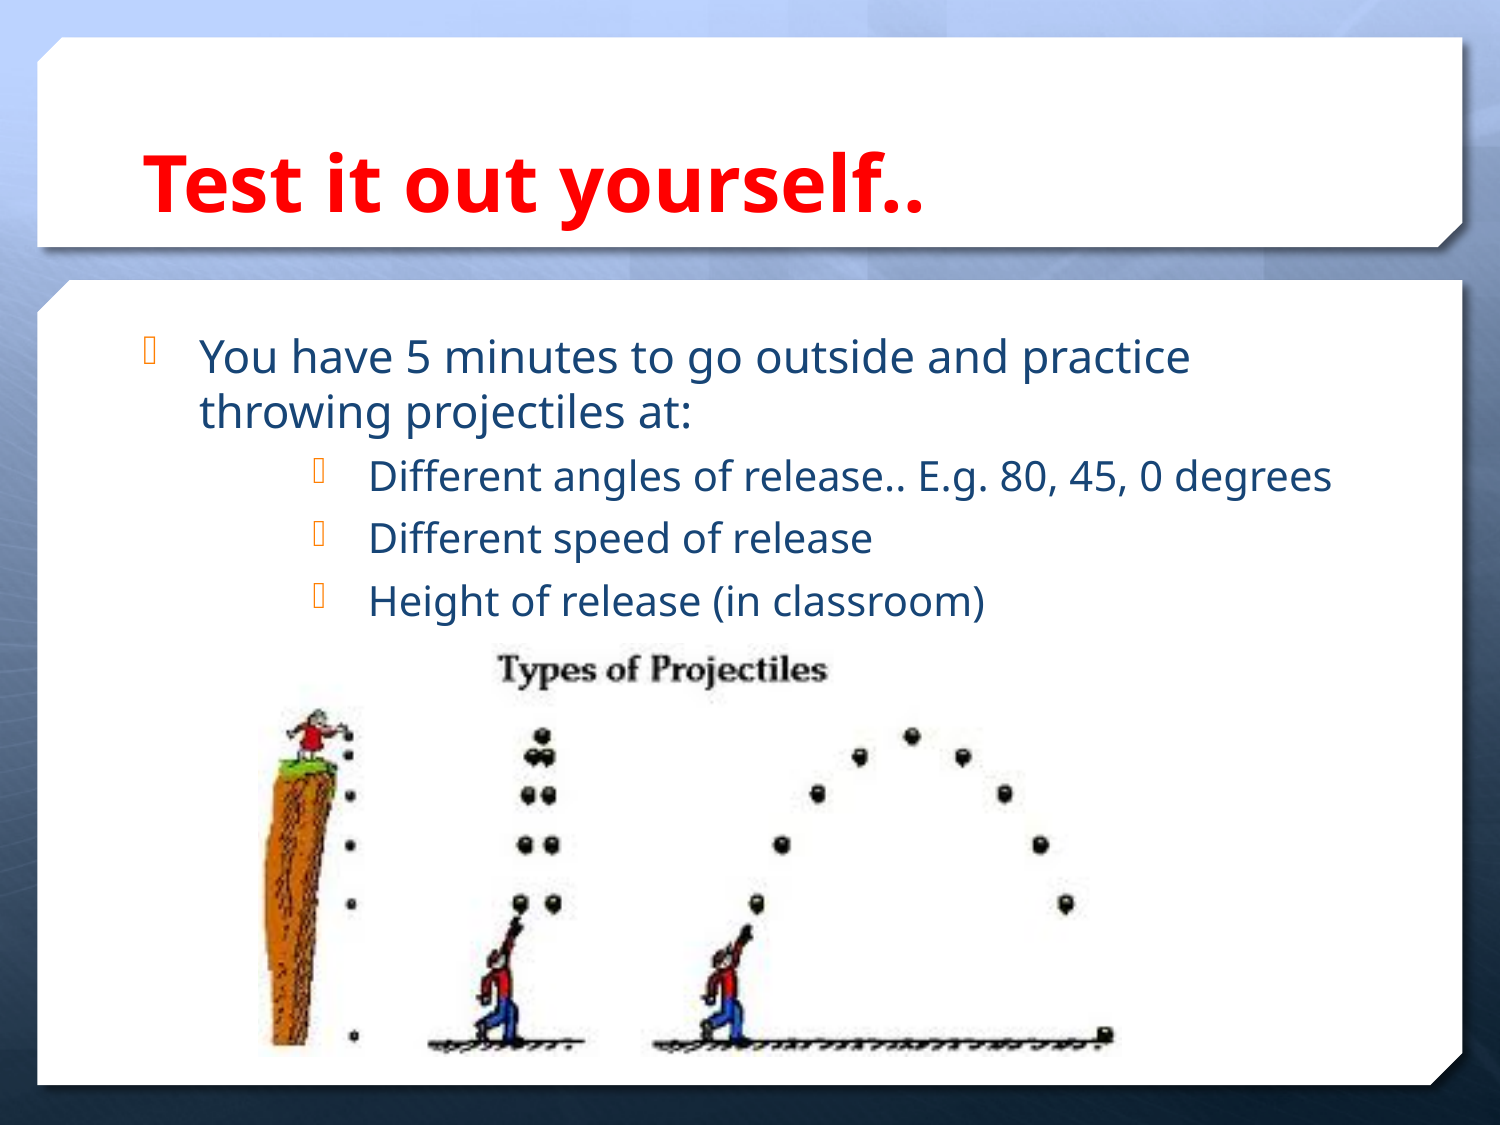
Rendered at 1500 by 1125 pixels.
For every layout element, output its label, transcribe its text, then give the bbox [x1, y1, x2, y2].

picture [257, 642, 1122, 1057]
list You have 5 minutes to go outside and practice throwing projectiles at: Different angles of release.. E.g. 80, 45, 0 degrees Different speed of release Height of release (in classroom) [127, 319, 1372, 978]
title Test it out yourself.. [127, 48, 1372, 236]
